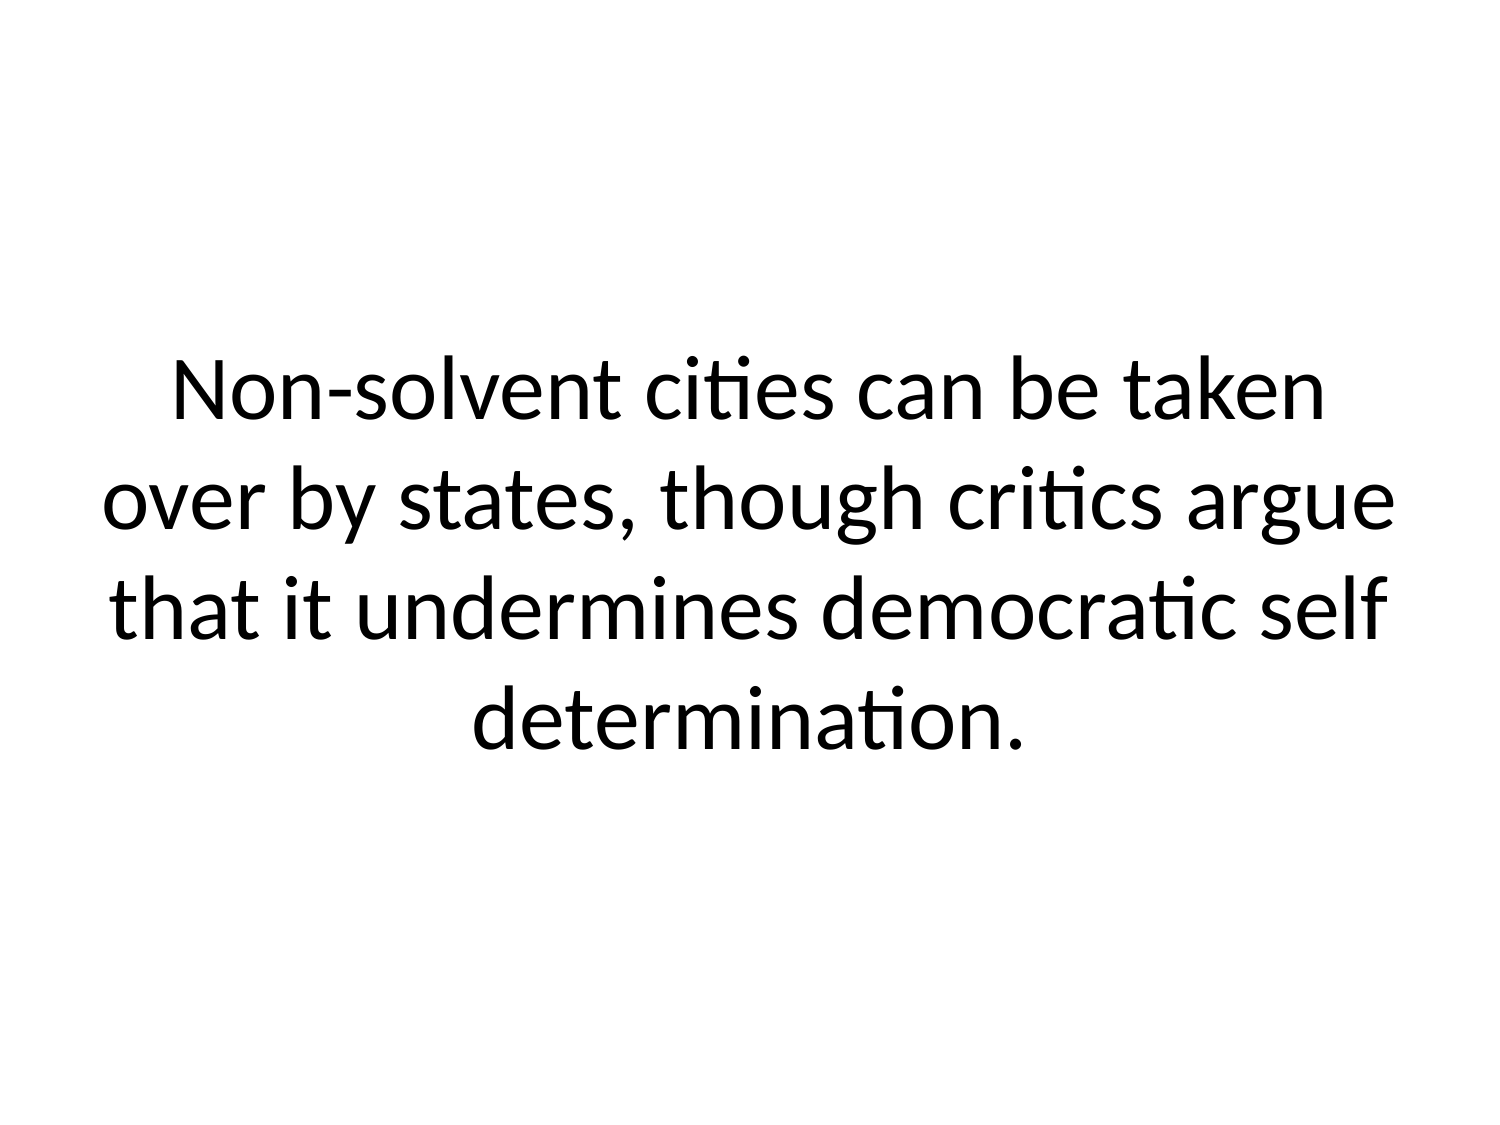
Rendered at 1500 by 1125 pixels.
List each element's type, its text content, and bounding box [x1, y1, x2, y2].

title Non-solvent cities can be taken over by states, though critics argue that it undermines democratic self determination. [74, 44, 1426, 1051]
